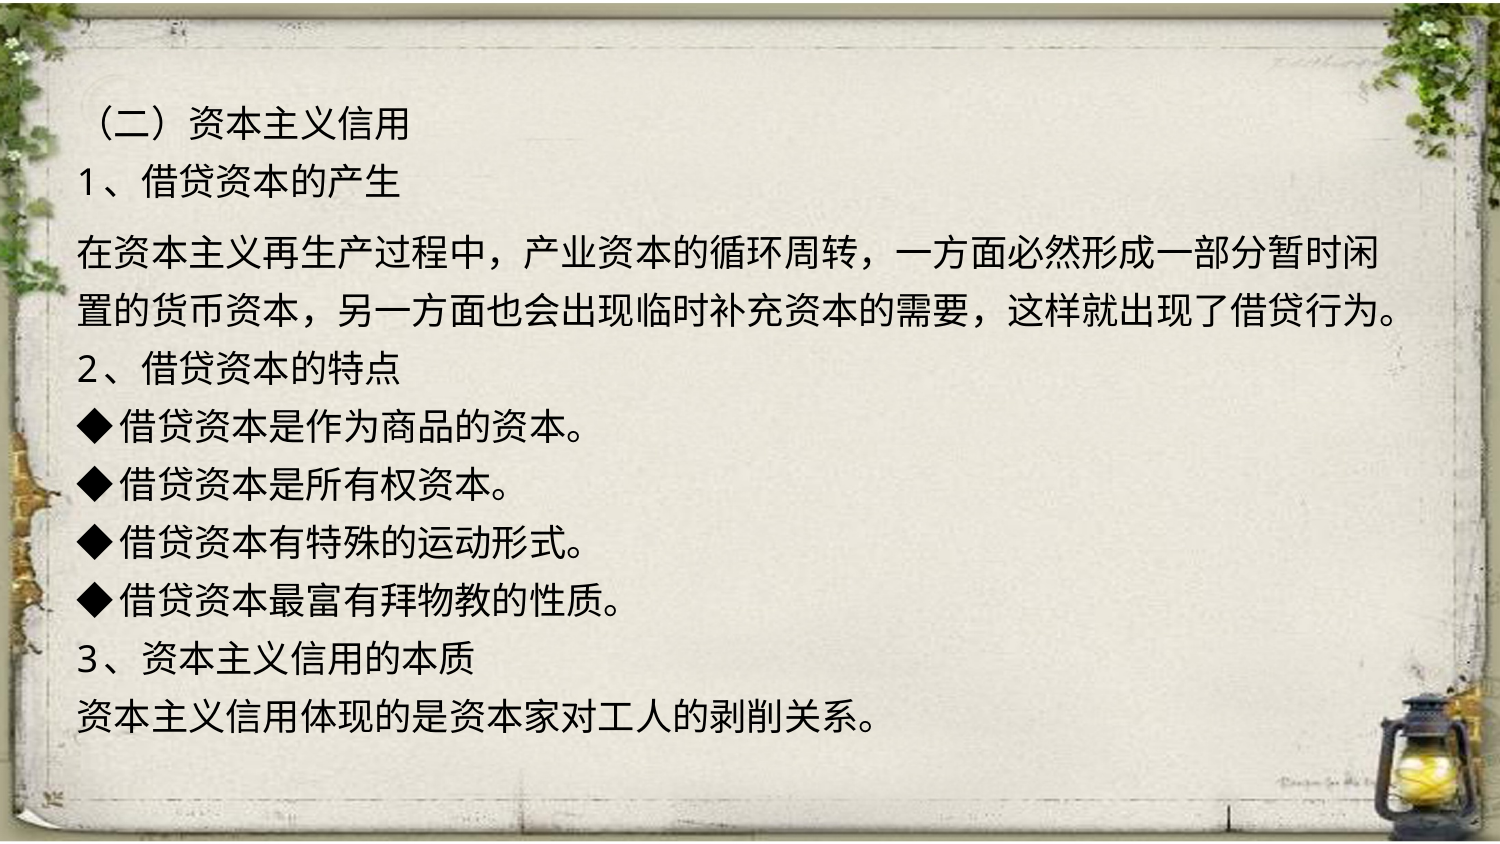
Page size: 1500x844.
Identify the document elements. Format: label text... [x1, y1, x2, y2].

picture [0, 0, 1500, 844]
list （二）资本主义信用 1、借贷资本的产生 在资本主义再生产过程中，产业资本的循环周转，一方面必然形成一部分暂时闲置的货币资本，另一方面也会出现临时补充资本的需要，这样就出现了借贷行为。 2、借贷资本的特点 ◆借贷资本是作为商品的资本。 ◆借贷资本是所有权资本。 ◆借贷资本有特殊的运动形式。 ◆借贷资本最富有拜物教的性质。 3、资本主义信用的本质 资本主义信用体现的是资本家对工人的剥削关系。 [61, 83, 1424, 800]
